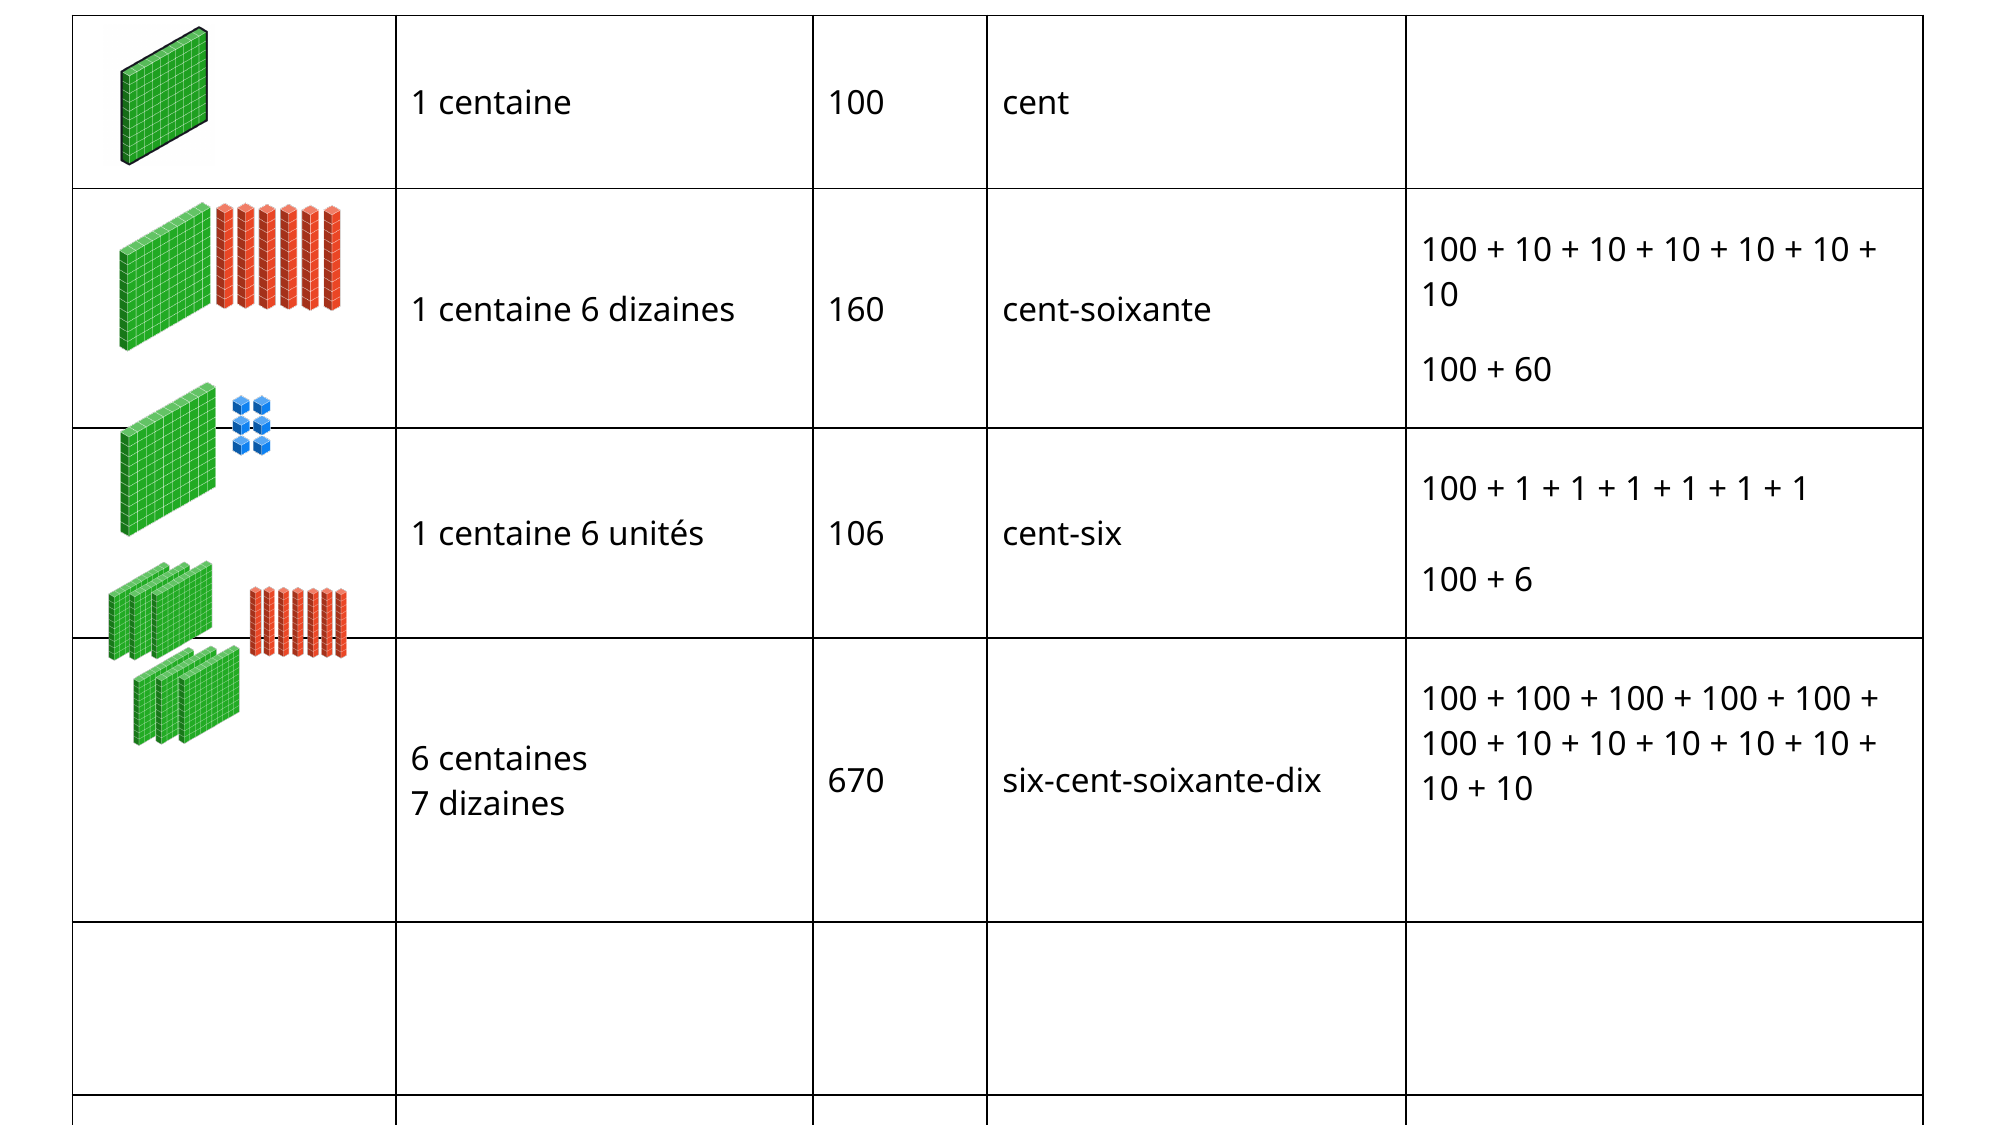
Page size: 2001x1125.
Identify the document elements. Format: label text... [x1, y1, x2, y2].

table_header [1407, 16, 1922, 188]
table_cell [397, 923, 812, 1094]
picture [103, 24, 215, 167]
table_cell cent-six [988, 429, 1405, 637]
table_cell [1407, 1096, 1922, 1125]
table_cell 100 + 10 + 10 + 10 + 10 + 10 + 10 100 + 60 [1407, 189, 1922, 427]
table_cell 6 centaines 7 dizaines [397, 639, 812, 921]
table_cell 160 [814, 189, 986, 427]
table_cell 100 + 100 + 100 + 100 + 100 + 100 + 10 + 10 + 10 + 10 + 10 + 10 + 10 [1407, 639, 1922, 921]
table_cell [290, 189, 395, 427]
table_cell [290, 429, 395, 637]
table_cell 670 [814, 639, 986, 921]
table_header [73, 16, 395, 188]
table_cell [814, 923, 986, 1094]
table_cell [73, 923, 395, 1094]
table_cell [1407, 923, 1922, 1094]
table_cell 100 + 1 + 1 + 1 + 1 + 1 + 1 100 + 6 [1407, 429, 1922, 637]
table_cell [988, 923, 1405, 1094]
table_cell six-cent-soixante-dix [988, 639, 1405, 921]
table_cell 1 centaine 6 dizaines [397, 189, 812, 427]
table_header 100 [814, 16, 986, 188]
table_header 1 centaine [397, 16, 812, 188]
table_header cent [988, 16, 1405, 188]
table_cell cent-soixante [988, 189, 1405, 427]
table_cell [73, 639, 395, 921]
table_cell [73, 189, 99, 427]
table_cell [73, 1096, 395, 1125]
table_cell [814, 1096, 986, 1125]
table_cell 1 centaine 6 unités [397, 429, 812, 637]
picture [95, 183, 360, 758]
table_cell [73, 429, 99, 637]
table_cell 106 [814, 429, 986, 637]
table_cell [397, 1096, 812, 1125]
table_cell [988, 1096, 1405, 1125]
